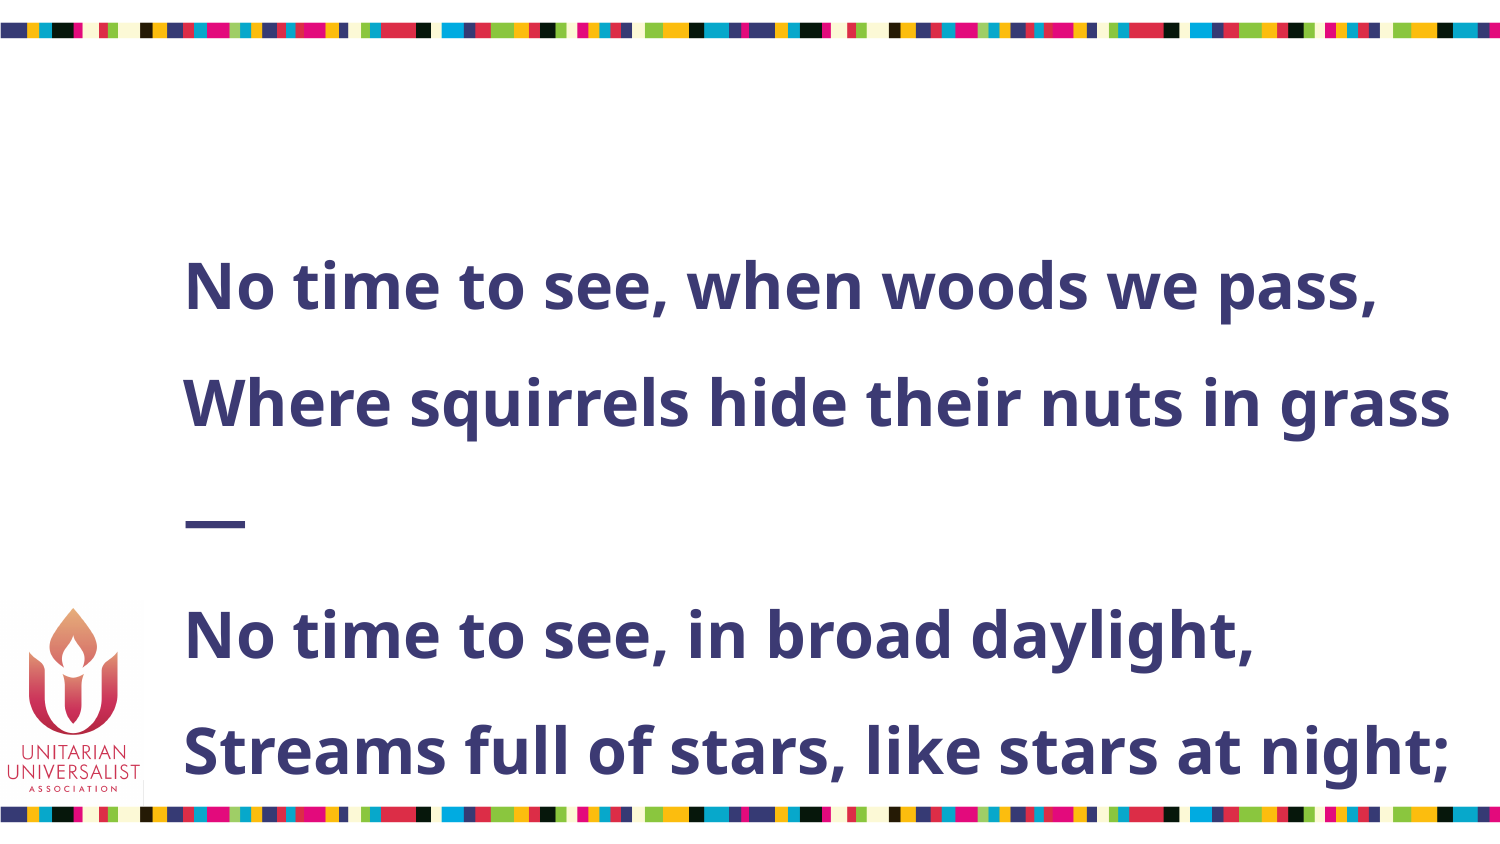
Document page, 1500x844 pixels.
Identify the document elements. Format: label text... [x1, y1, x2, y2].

text_box No time to see, when woods we pass, Where squirrels hide their nuts in grass — No time to see, in broad daylight, Streams full of stars, like stars at night; [168, 191, 1492, 803]
picture [0, 22, 1500, 40]
picture [0, 600, 1500, 824]
